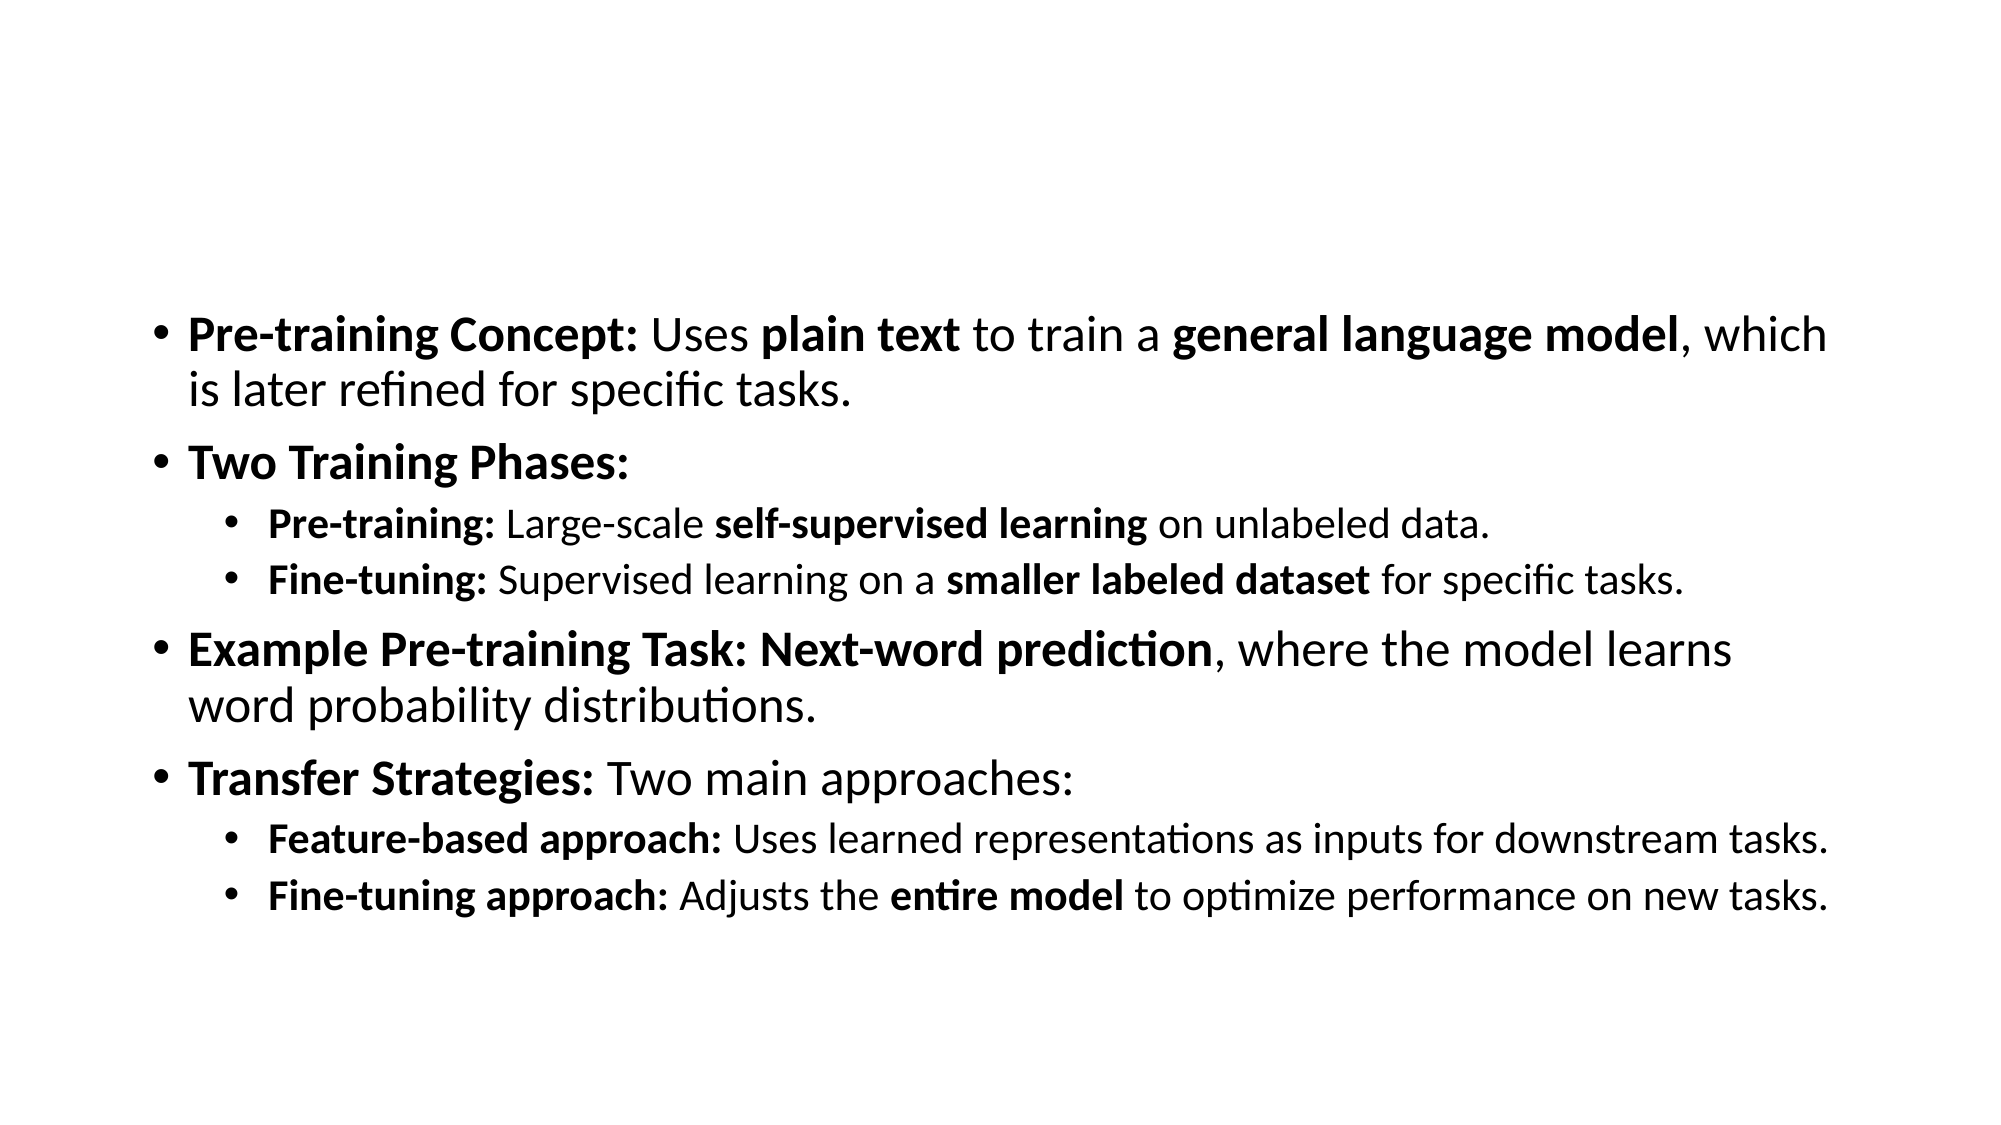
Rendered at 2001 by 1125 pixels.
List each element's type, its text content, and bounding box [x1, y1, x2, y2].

list Pre-training Concept: Uses plain text to train a general language model, which is later refined for specific tasks. Two Training Phases: Pre-training: Large-scale self-supervised learning on unlabeled data. Fine-tuning: Supervised learning on a smaller labeled dataset for specific tasks. Example Pre-training Task: Next-word prediction, where the model learns word probability distributions. Transfer Strategies: Two main approaches: Feature-based approach: Uses learned representations as inputs for downstream tasks. Fine-tuning approach: Adjusts the entire model to optimize performance on new tasks. [137, 299, 1863, 1014]
